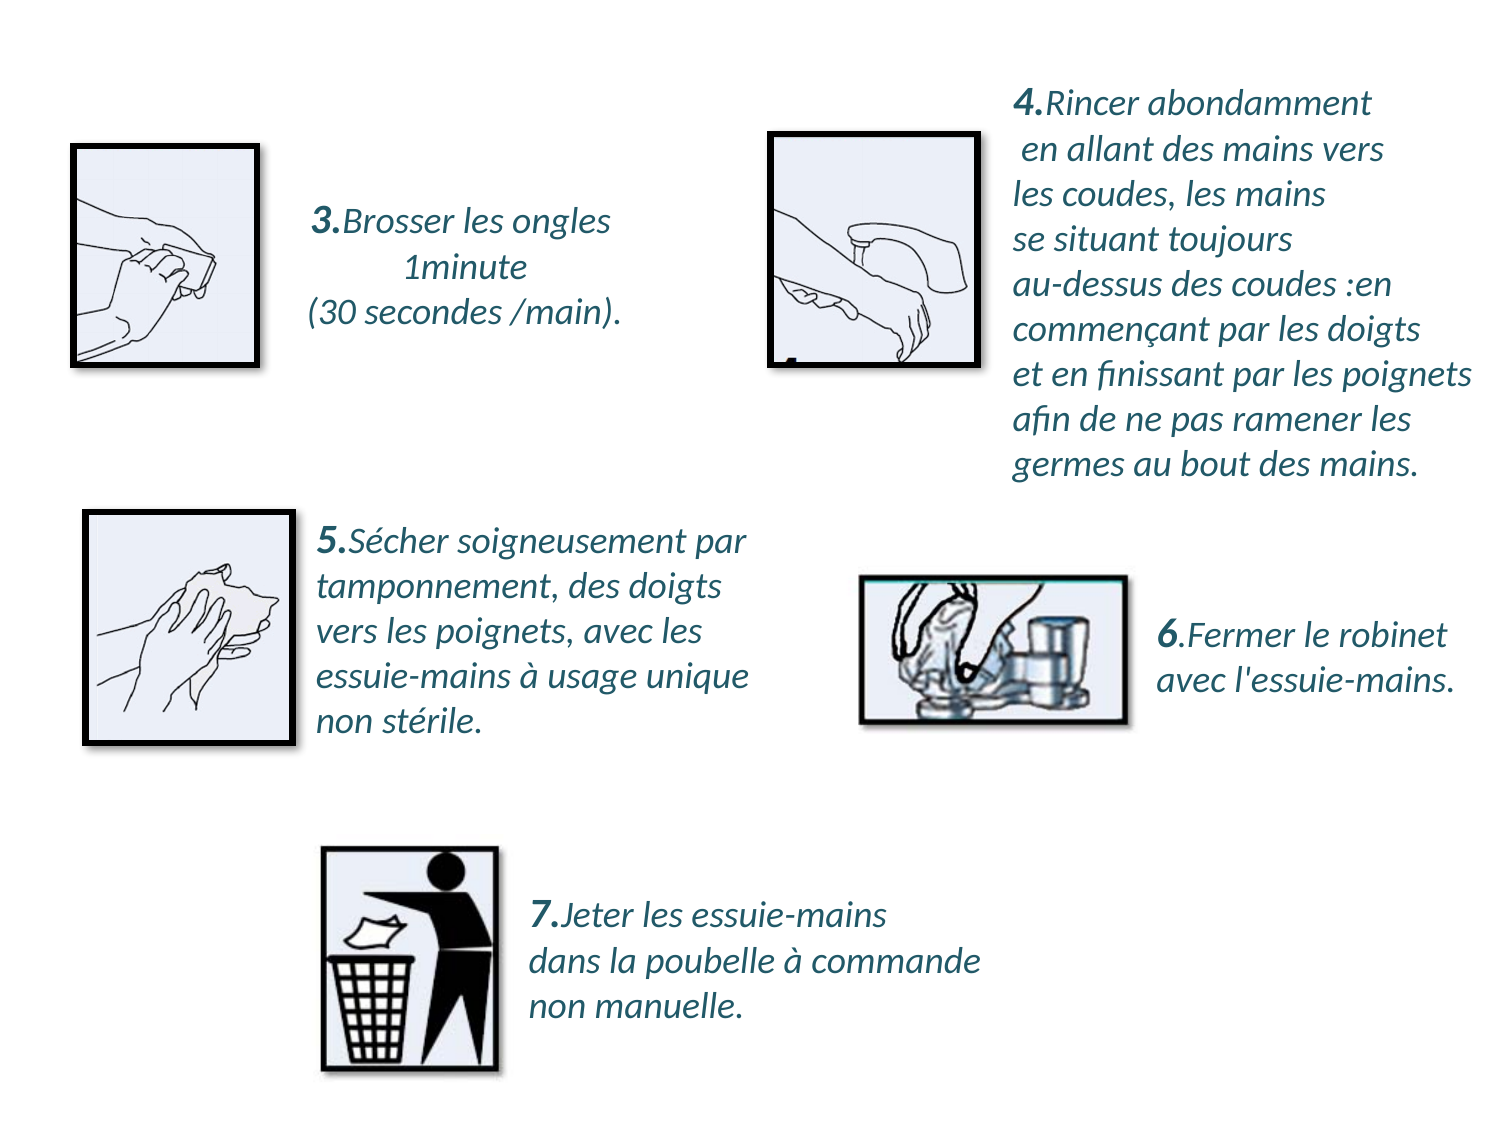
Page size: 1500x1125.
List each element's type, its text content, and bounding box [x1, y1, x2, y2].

text_box 3.Brosser les ongles 1minute (30 secondes /main). [277, 184, 644, 340]
picture [773, 136, 975, 362]
picture [300, 833, 514, 1090]
picture [76, 148, 255, 362]
text_box 5.Sécher soigneusement par tamponnement, des doigts vers les poignets, avec les essuie-mains à usage unique non stérile. [301, 504, 786, 749]
picture [88, 514, 290, 740]
text_box 4.Rincer abondamment en allant des mains vers les coudes, les mains se situant toujours au-dessus des coudes :en commençant par les doigts et en finissant par les poignets afin de ne pas ramener les germes au bout des mains. [997, 66, 1500, 537]
picture [844, 562, 1141, 740]
text_box 7.Jeter les essuie-mains dans la poubelle à commande non manuelle. [519, 878, 1010, 1034]
text_box 6.Fermer le robinet avec l'essuie-mains. [1146, 597, 1472, 708]
